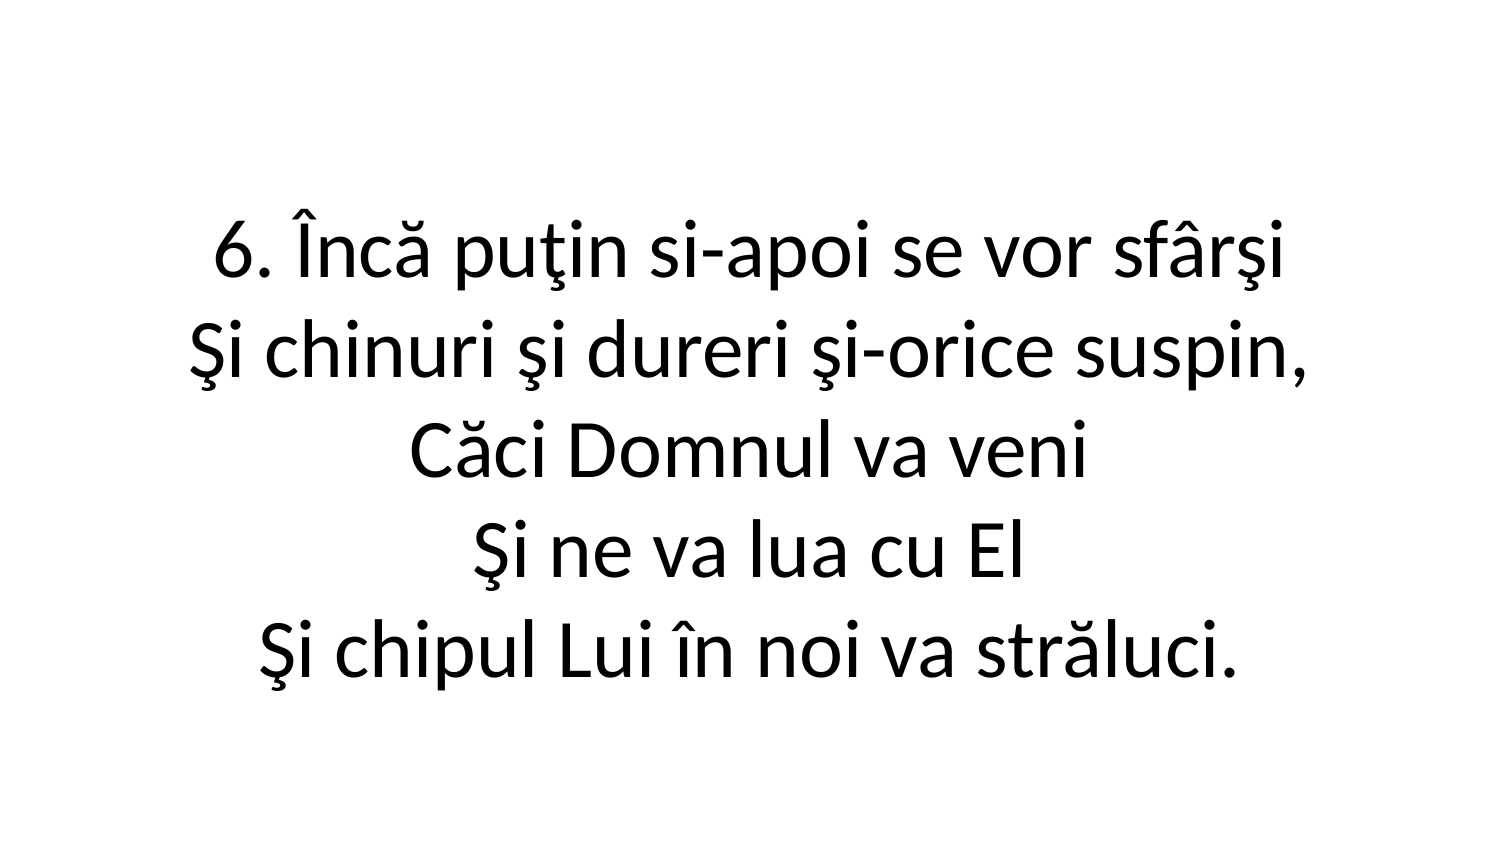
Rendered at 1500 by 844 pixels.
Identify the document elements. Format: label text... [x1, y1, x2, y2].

text_box 6. Încă puţin si-apoi se vor sfârşi Şi chinuri şi dureri şi-orice suspin, Căci Domnul va veni Şi ne va lua cu El Şi chipul Lui în noi va străluci. [173, 142, 1327, 702]
